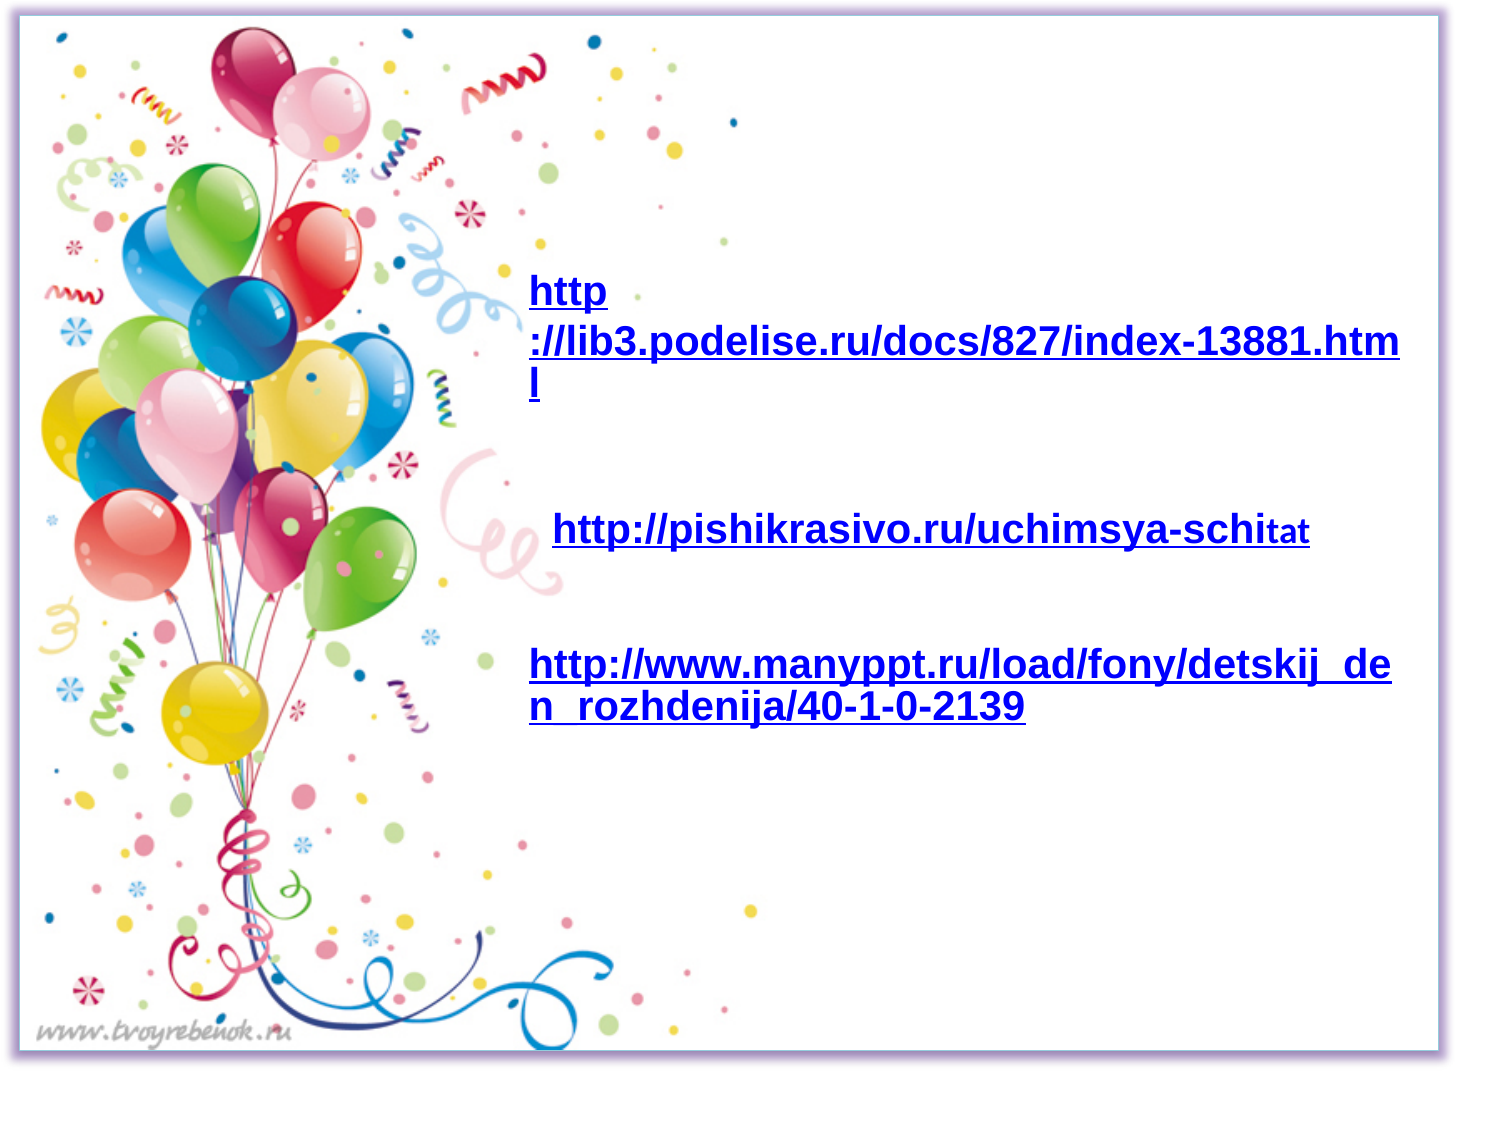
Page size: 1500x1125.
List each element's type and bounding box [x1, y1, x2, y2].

picture [19, 16, 1438, 1051]
